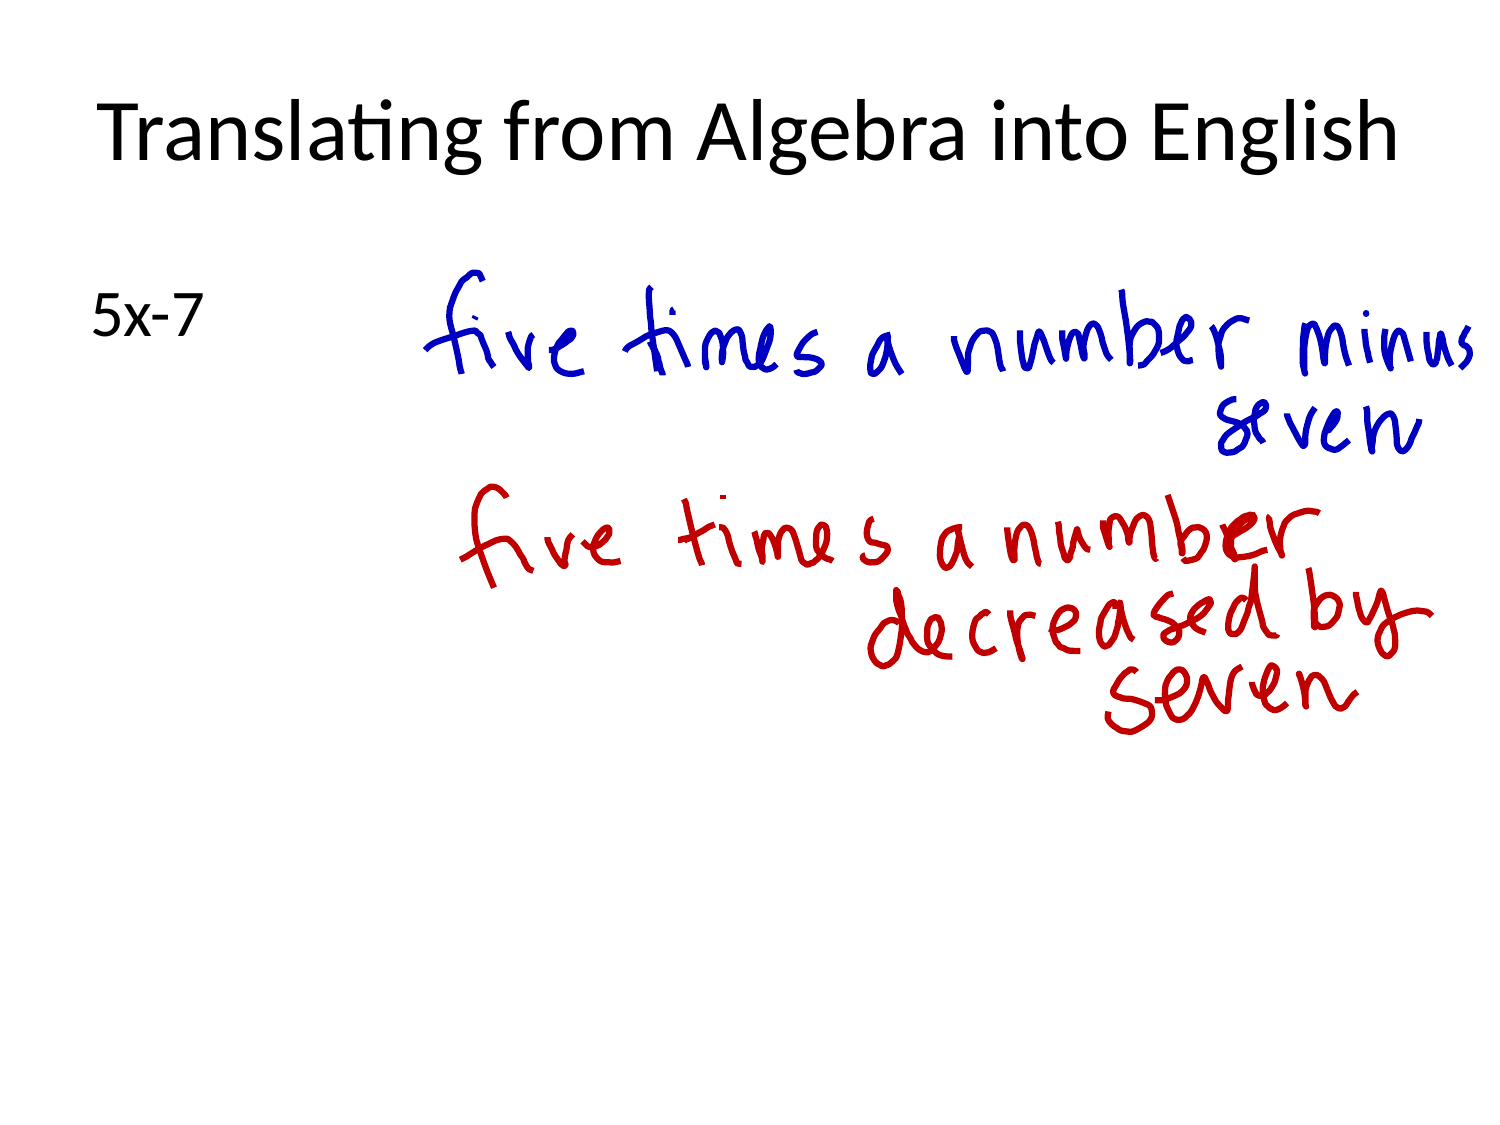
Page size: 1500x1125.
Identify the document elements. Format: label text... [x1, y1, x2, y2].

text_box [546, 533, 574, 567]
text_box [1365, 406, 1421, 453]
text_box [1210, 317, 1250, 368]
text_box [473, 485, 508, 548]
text_box [1301, 322, 1350, 375]
text_box [704, 325, 778, 371]
text_box [862, 518, 889, 564]
text_box [1006, 523, 1042, 565]
text_box [1057, 521, 1091, 561]
text_box [1009, 610, 1036, 660]
text_box [1298, 673, 1358, 710]
text_box [1160, 316, 1193, 363]
text_box [1106, 668, 1153, 733]
text_box [1459, 325, 1471, 369]
text_box [1425, 331, 1453, 366]
text_box [582, 526, 621, 564]
text_box [424, 329, 495, 368]
text_box [1152, 592, 1212, 644]
text_box [1098, 601, 1135, 648]
text_box [1219, 398, 1267, 454]
text_box [719, 526, 742, 565]
text_box [1166, 494, 1208, 562]
text_box [648, 286, 655, 333]
text_box [1224, 514, 1268, 559]
text_box [869, 333, 903, 375]
text_box [1286, 407, 1316, 447]
text_box [1251, 664, 1288, 711]
text_box [624, 329, 689, 368]
text_box [548, 329, 585, 375]
text_box [649, 341, 664, 376]
text_box [1049, 606, 1081, 652]
text_box [795, 331, 823, 375]
text_box [683, 523, 716, 542]
text_box [654, 359, 658, 372]
text_box [1355, 589, 1433, 657]
text_box [1268, 510, 1320, 557]
text_box [457, 359, 465, 375]
text_box [869, 589, 953, 667]
text_box [1102, 514, 1158, 560]
title Translating from Algebra into English [75, 45, 1425, 233]
text_box [953, 329, 1004, 373]
text_box [507, 331, 534, 369]
list 5x-7 [75, 262, 1425, 1005]
text_box [1307, 567, 1341, 628]
text_box [939, 526, 973, 569]
text_box [1154, 665, 1243, 721]
text_box [692, 537, 703, 566]
text_box [1363, 328, 1371, 363]
text_box [971, 611, 997, 654]
text_box [459, 537, 534, 572]
text_box [683, 498, 694, 535]
text_box [1227, 565, 1278, 637]
text_box [1323, 410, 1350, 451]
text_box [1061, 322, 1112, 361]
text_box [483, 564, 498, 589]
text_box [1120, 289, 1160, 367]
text_box [1383, 328, 1412, 370]
text_box [1019, 330, 1055, 370]
text_box [1221, 520, 1236, 535]
text_box [448, 272, 484, 335]
text_box [753, 523, 834, 566]
